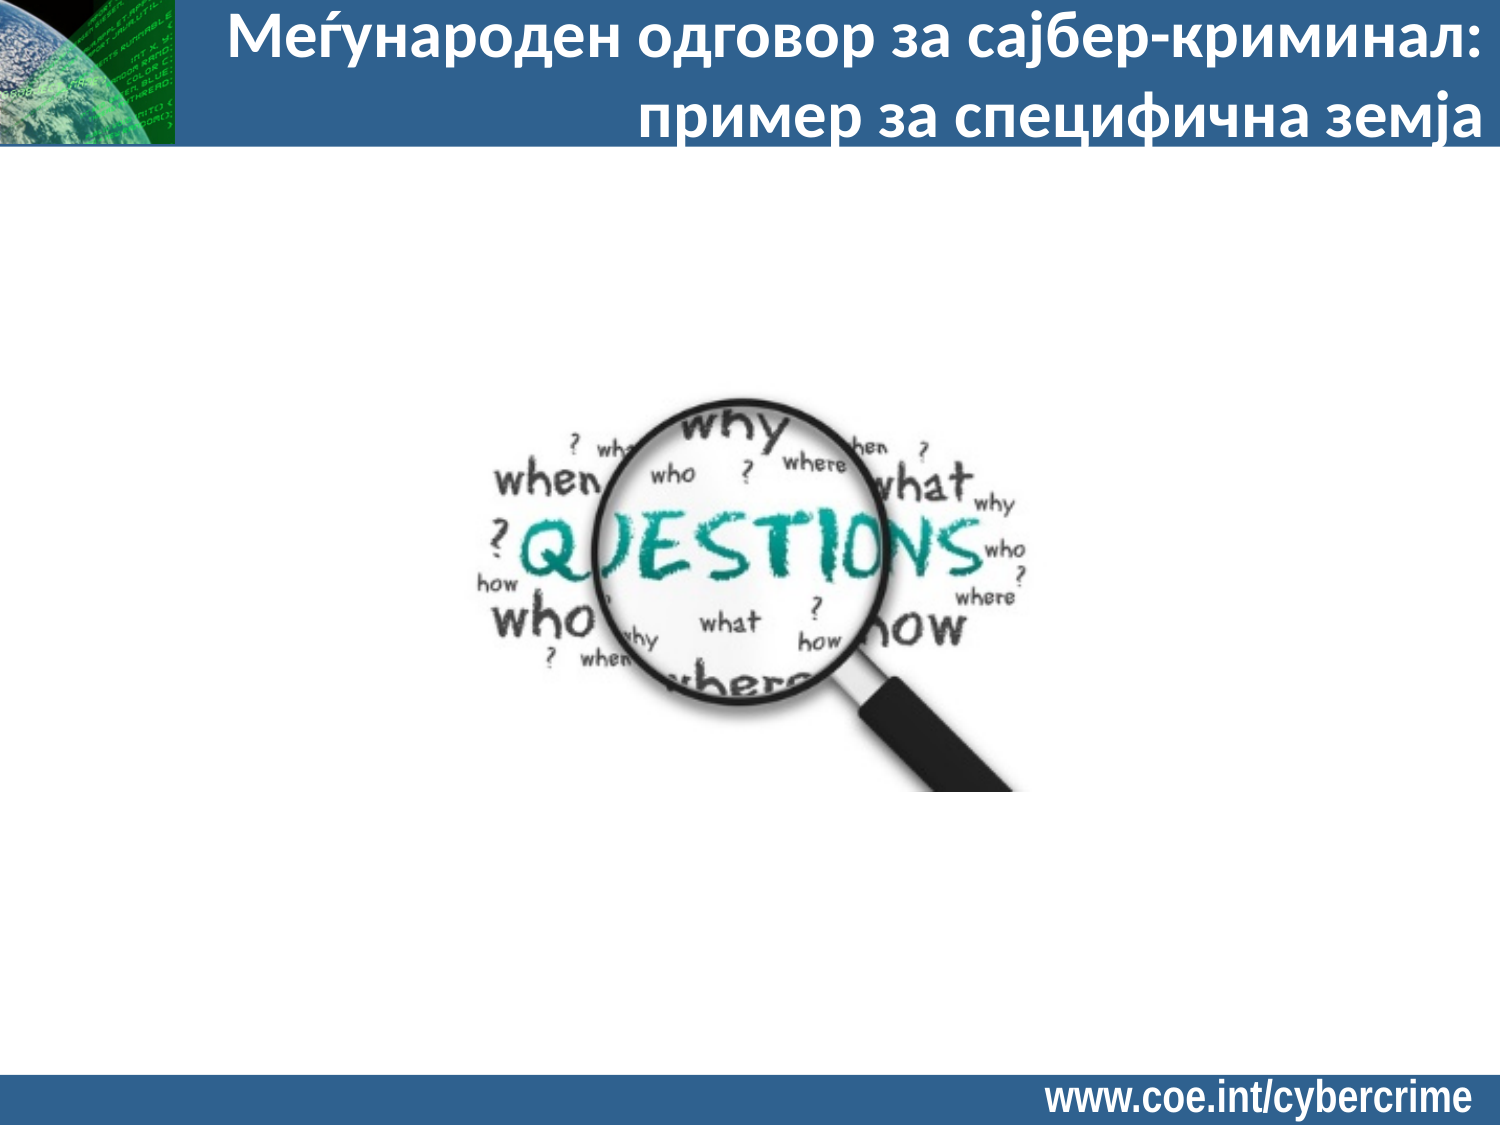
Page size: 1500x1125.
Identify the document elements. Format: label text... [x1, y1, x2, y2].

picture [443, 332, 1057, 793]
picture [0, 0, 175, 144]
text_box Меѓународен одговор за сајбер-криминал: пример за специфична земја [177, 0, 1500, 149]
text_box [0, 1073, 1030, 1125]
text_box www.coe.int/cybercrime [1030, 1059, 1500, 1125]
